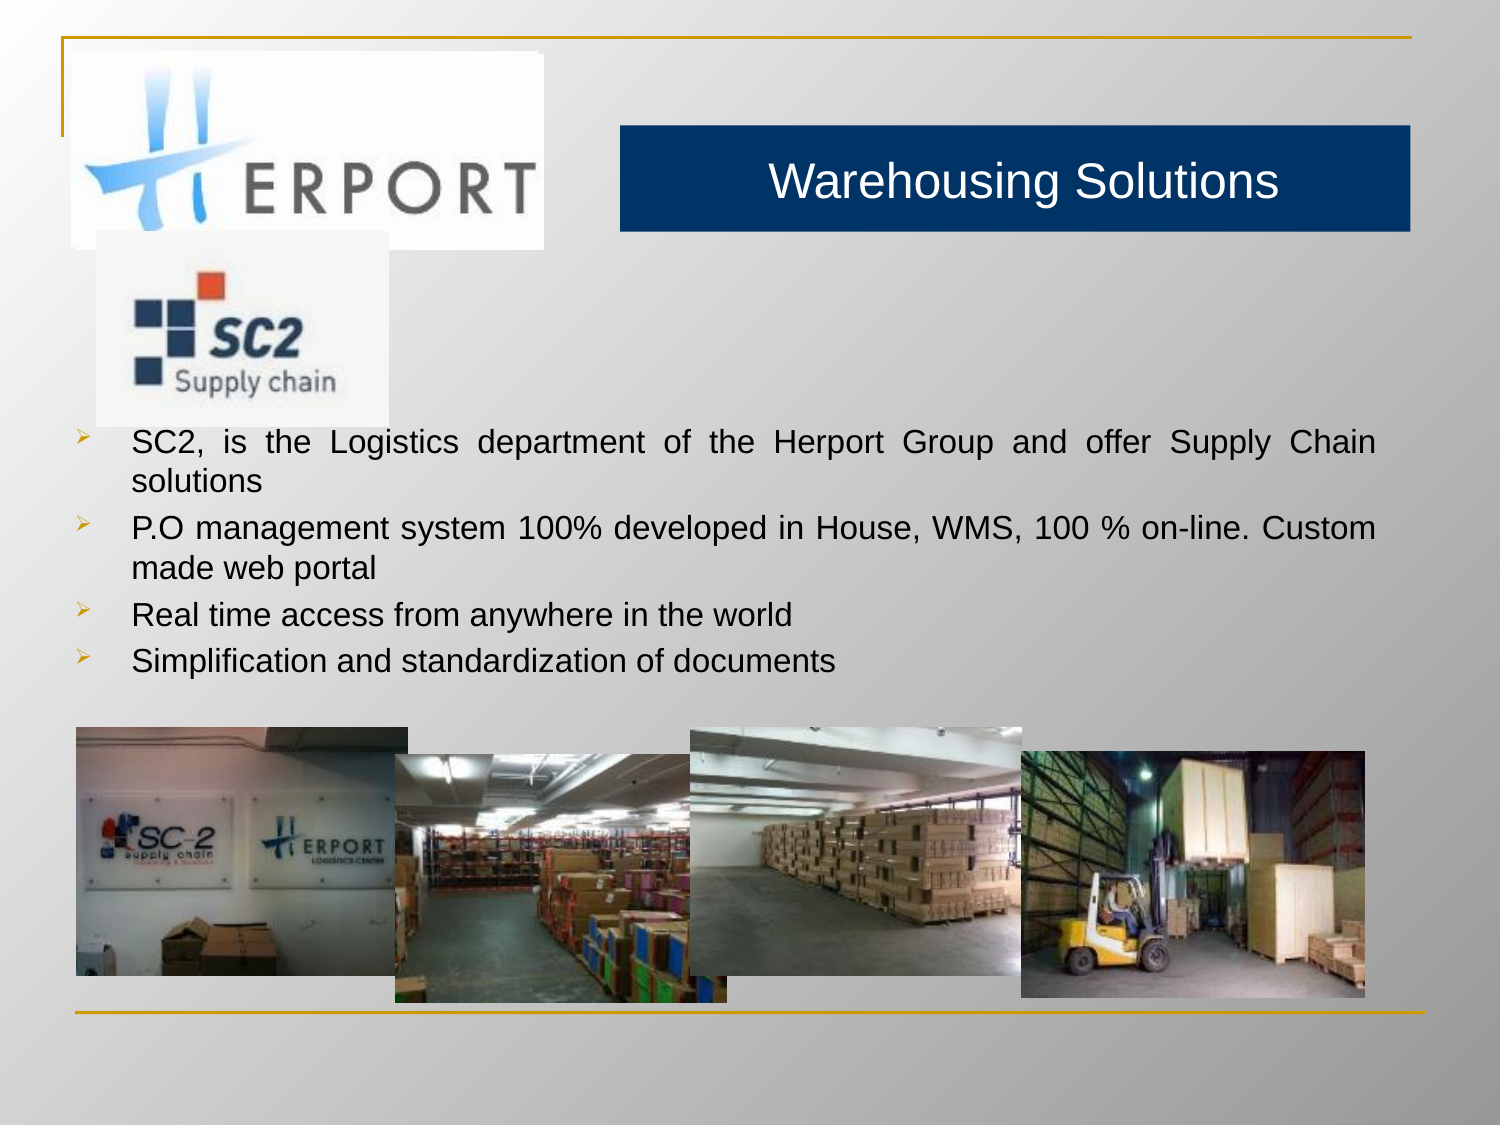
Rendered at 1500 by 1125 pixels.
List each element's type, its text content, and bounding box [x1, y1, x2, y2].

picture [71, 51, 544, 427]
picture [76, 727, 1365, 1003]
text_box SC2, is the Logistics department of the Herport Group and offer Supply Chain solutions P.O management system 100% developed in House, WMS, 100 % on-line. Custom made web portal Real time access from anywhere in the world Simplification and standardization of documents [60, 412, 1393, 755]
text_box Warehousing Solutions [620, 125, 1411, 232]
